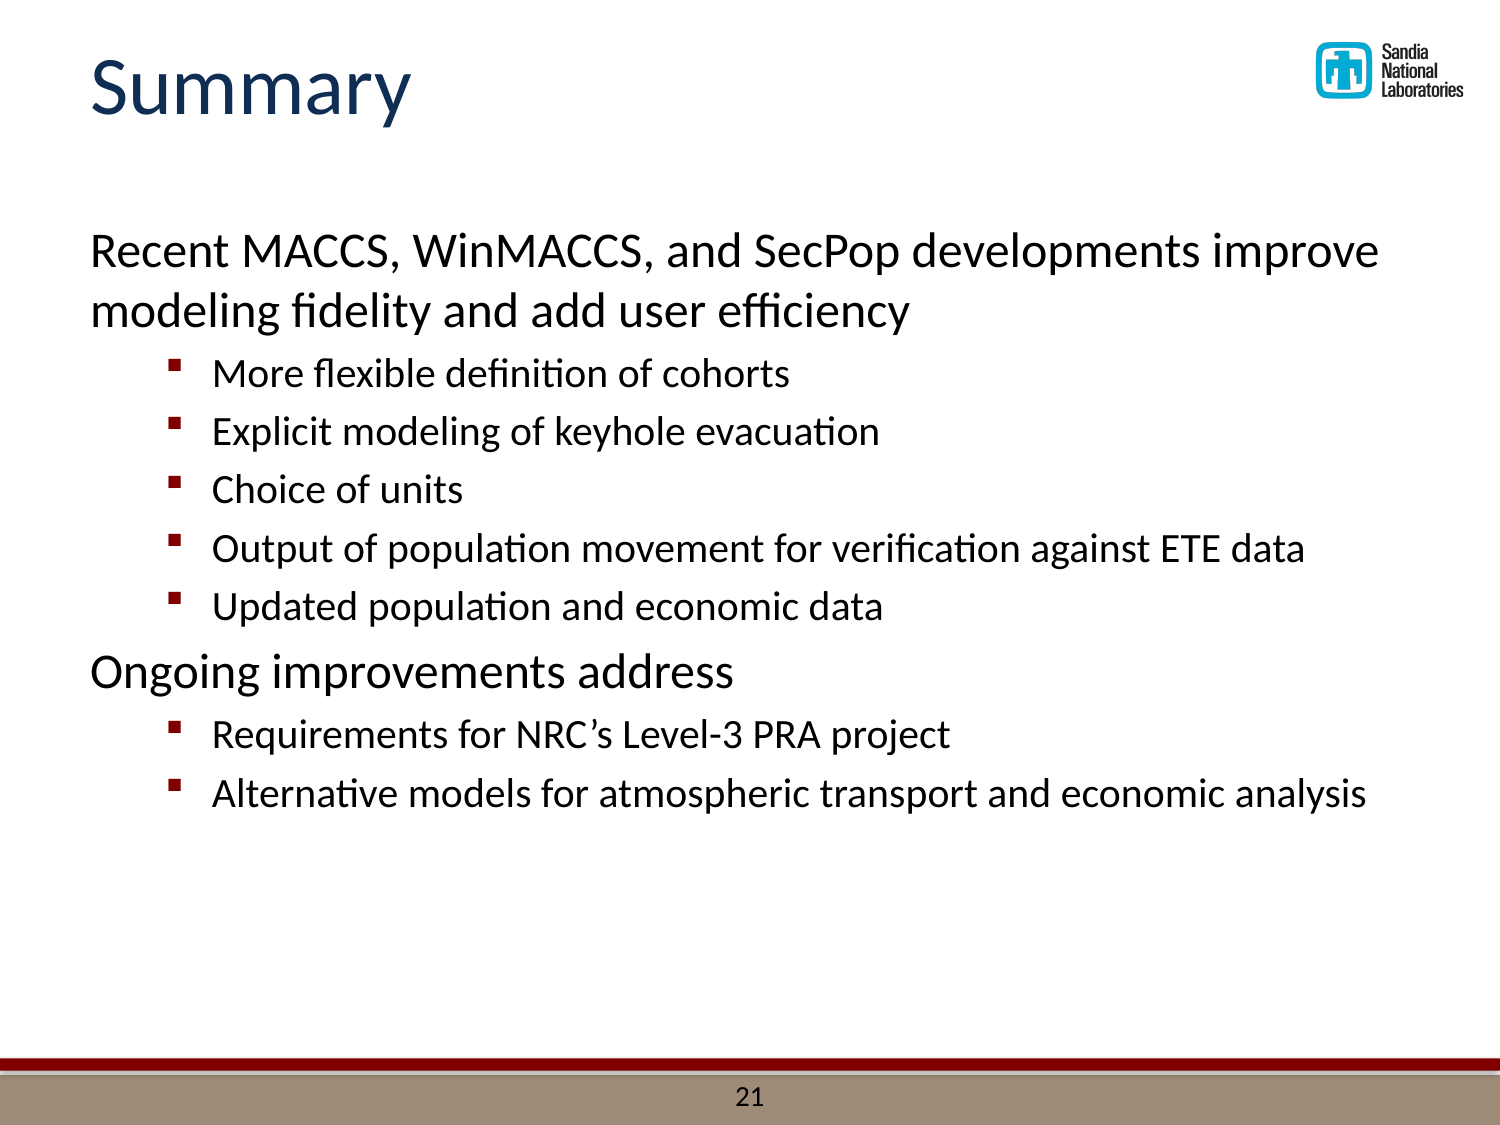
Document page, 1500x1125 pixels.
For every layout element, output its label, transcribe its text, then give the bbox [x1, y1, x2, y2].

list Recent MACCS, WinMACCS, and SecPop developments improve modeling fidelity and add user efficiency More flexible definition of cohorts Explicit modeling of keyhole evacuation Choice of units Output of population movement for verification against ETE data Updated population and economic data Ongoing improvements address Requirements for NRC’s Level-3 PRA project Alternative models for atmospheric transport and economic analysis [74, 209, 1426, 1006]
title Summary [74, 0, 1426, 163]
footer 21 [512, 1069, 988, 1117]
picture [1426, 37, 1467, 105]
